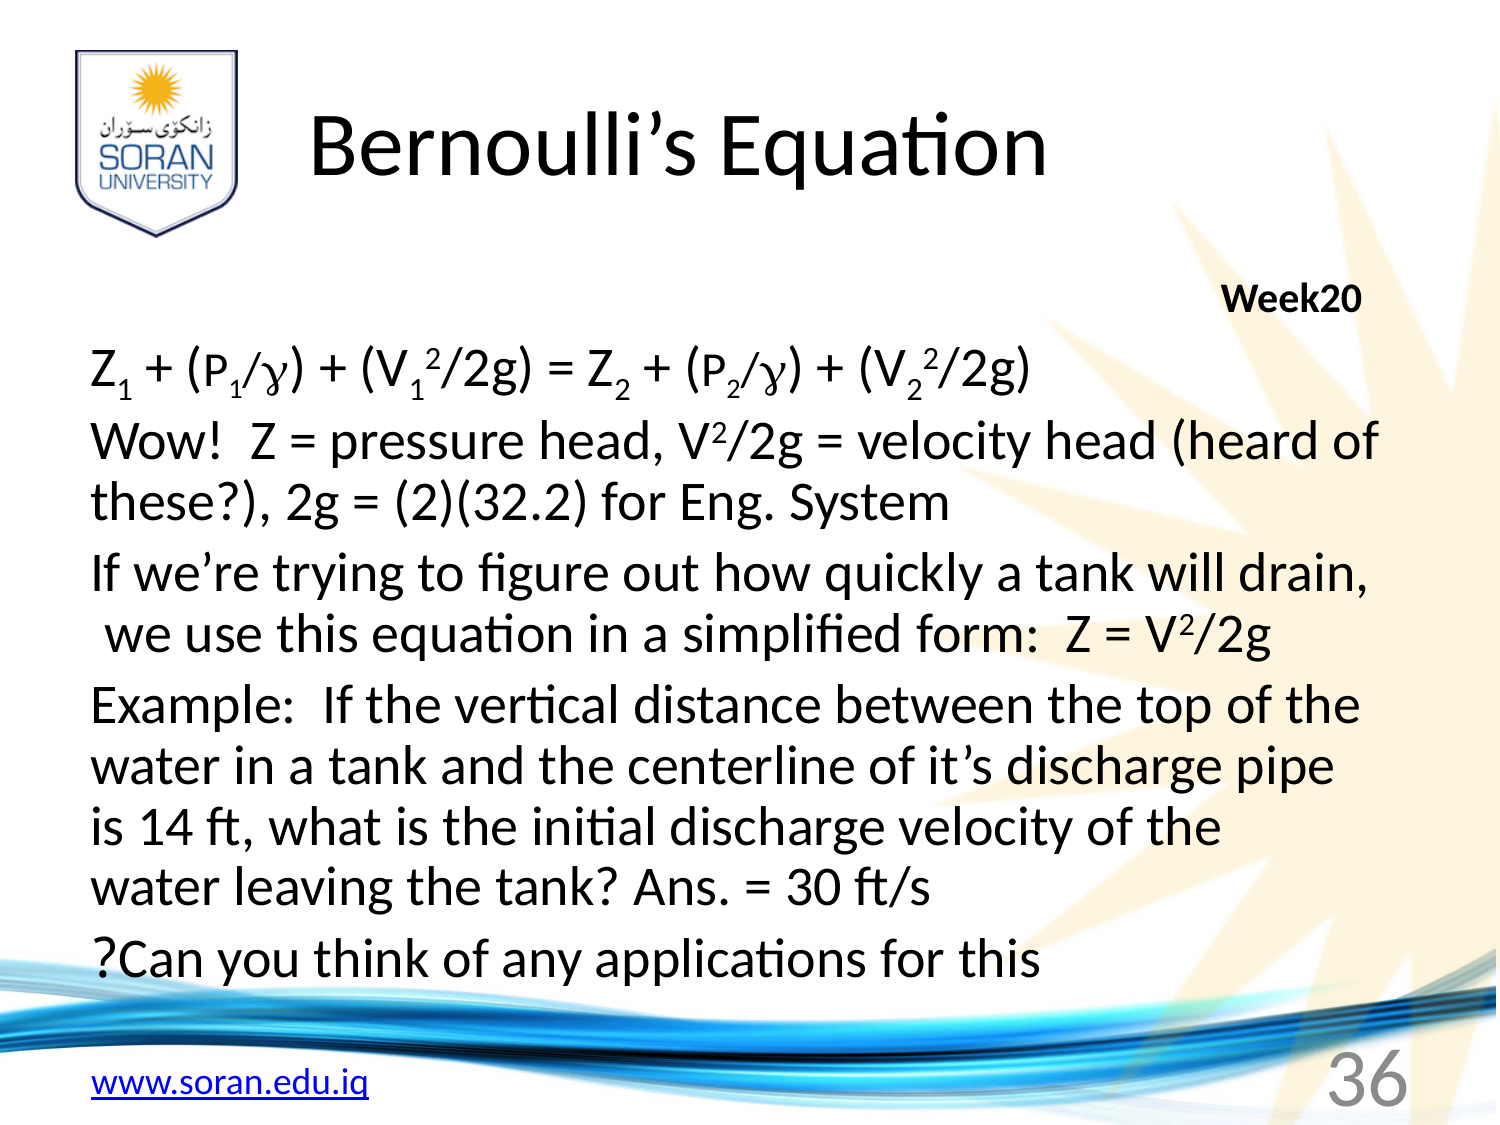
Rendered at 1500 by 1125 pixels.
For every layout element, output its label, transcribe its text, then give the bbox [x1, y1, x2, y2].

picture [0, 99, 1500, 1125]
slide_number 36 [1074, 1042, 1425, 1103]
list Week20 Z1 + (P1/) + (V12/2g) = Z2 + (P2/) + (V22/2g) Wow! Z = pressure head, V2/2g = velocity head (heard of these?), 2g = (2)(32.2) for Eng. System If we’re trying to figure out how quickly a tank will drain, we use this equation in a simplified form: Z = V2/2g Example: If the vertical distance between the top of the water in a tank and the centerline of it’s discharge pipe is 14 ft, what is the initial discharge velocity of the water leaving the tank? Ans. = 30 ft/s Can you think of any applications for this? [75, 262, 1425, 1005]
picture [75, 233, 238, 238]
title Bernoulli’s Equation [75, 45, 1425, 233]
